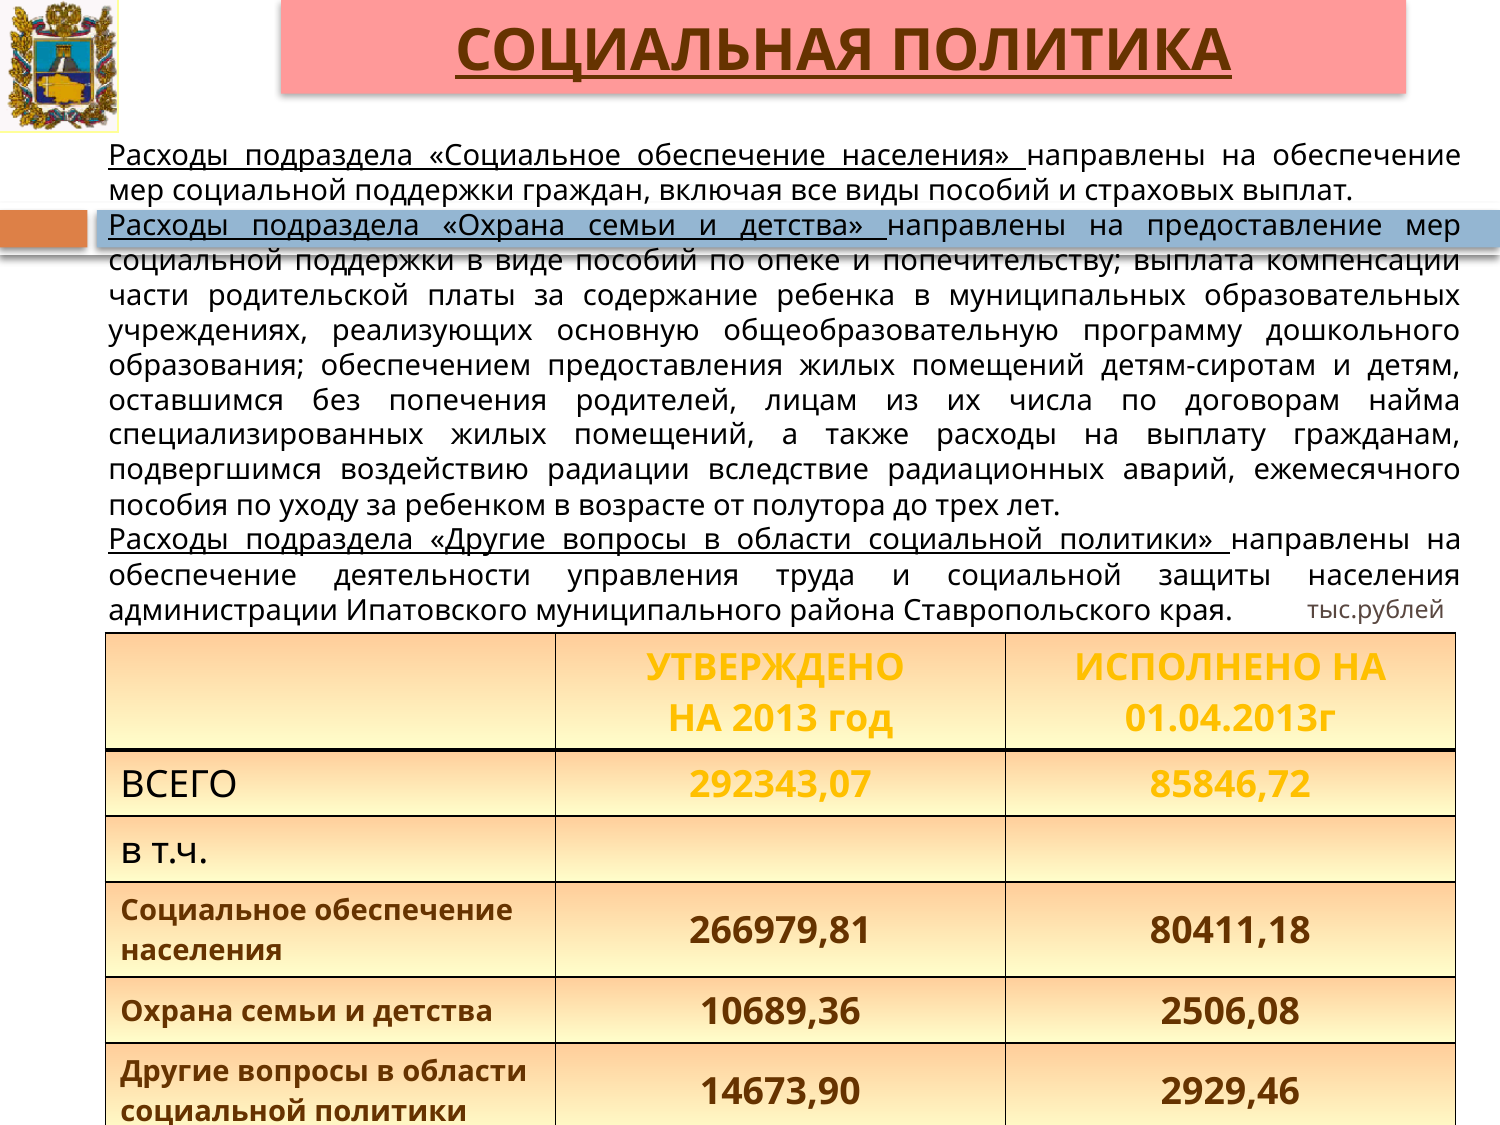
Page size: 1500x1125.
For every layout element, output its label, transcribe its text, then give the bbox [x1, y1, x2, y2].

text_box Расходы подраздела «Социальное обеспечение населения» направлены на обеспечение мер социальной поддержки граждан, включая все виды пособий и страховых выплат. Расходы подраздела «Охрана семьи и детства» направлены на предоставление мер социальной поддержки в виде пособий по опеке и попечительству; выплата компенсации части родительской платы за содержание ребенка в муниципальных образовательных учреждениях, реализующих основную общеобразовательную программу дошкольного образования; обеспечением предоставления жилых помещений детям-сиротам и детям, оставшимся без попечения родителей, лицам из их числа по договорам найма специализированных жилых помещений, а также расходы на выплату гражданам, подвергшимся воздействию радиации вследствие радиационных аварий, ежемесячного пособия по уходу за ребенком в возрасте от полутора до трех лет. Расходы подраздела «Другие вопросы в области социальной политики» направлены на обеспечение деятельности управления труда и социальной защиты населения администрации Ипатовского муниципального района Ставропольского края. [93, 128, 1477, 634]
table_header УТВЕРЖДЕНО НА 2013 год [556, 634, 1005, 748]
table_header [106, 634, 555, 748]
title СОЦИАЛЬНАЯ ПОЛИТИКА [281, 0, 1407, 94]
table_cell 10689,36 [556, 978, 1005, 1042]
table_cell ВСЕГО [106, 752, 555, 815]
table_cell Социальное обеспечение населения [106, 883, 555, 976]
table_cell в т.ч. [106, 817, 555, 881]
table_cell 2929,46 [1006, 1044, 1455, 1125]
table_cell 85846,72 [1006, 752, 1455, 815]
table_cell 266979,81 [556, 883, 1005, 976]
table_header ИСПОЛНЕНО НА 01.04.2013г [1006, 634, 1455, 748]
table_cell Охрана семьи и детства [106, 978, 555, 1042]
text_box тыс.рублей [1292, 585, 1460, 631]
table_cell [556, 817, 1005, 881]
picture [0, 0, 118, 132]
table_cell 14673,90 [556, 1044, 1005, 1125]
table_cell Другие вопросы в области социальной политики [106, 1044, 555, 1125]
table_cell [1006, 817, 1455, 881]
table_cell 2506,08 [1006, 978, 1455, 1042]
table_cell 80411,18 [1006, 883, 1455, 976]
table_cell 292343,07 [556, 752, 1005, 815]
